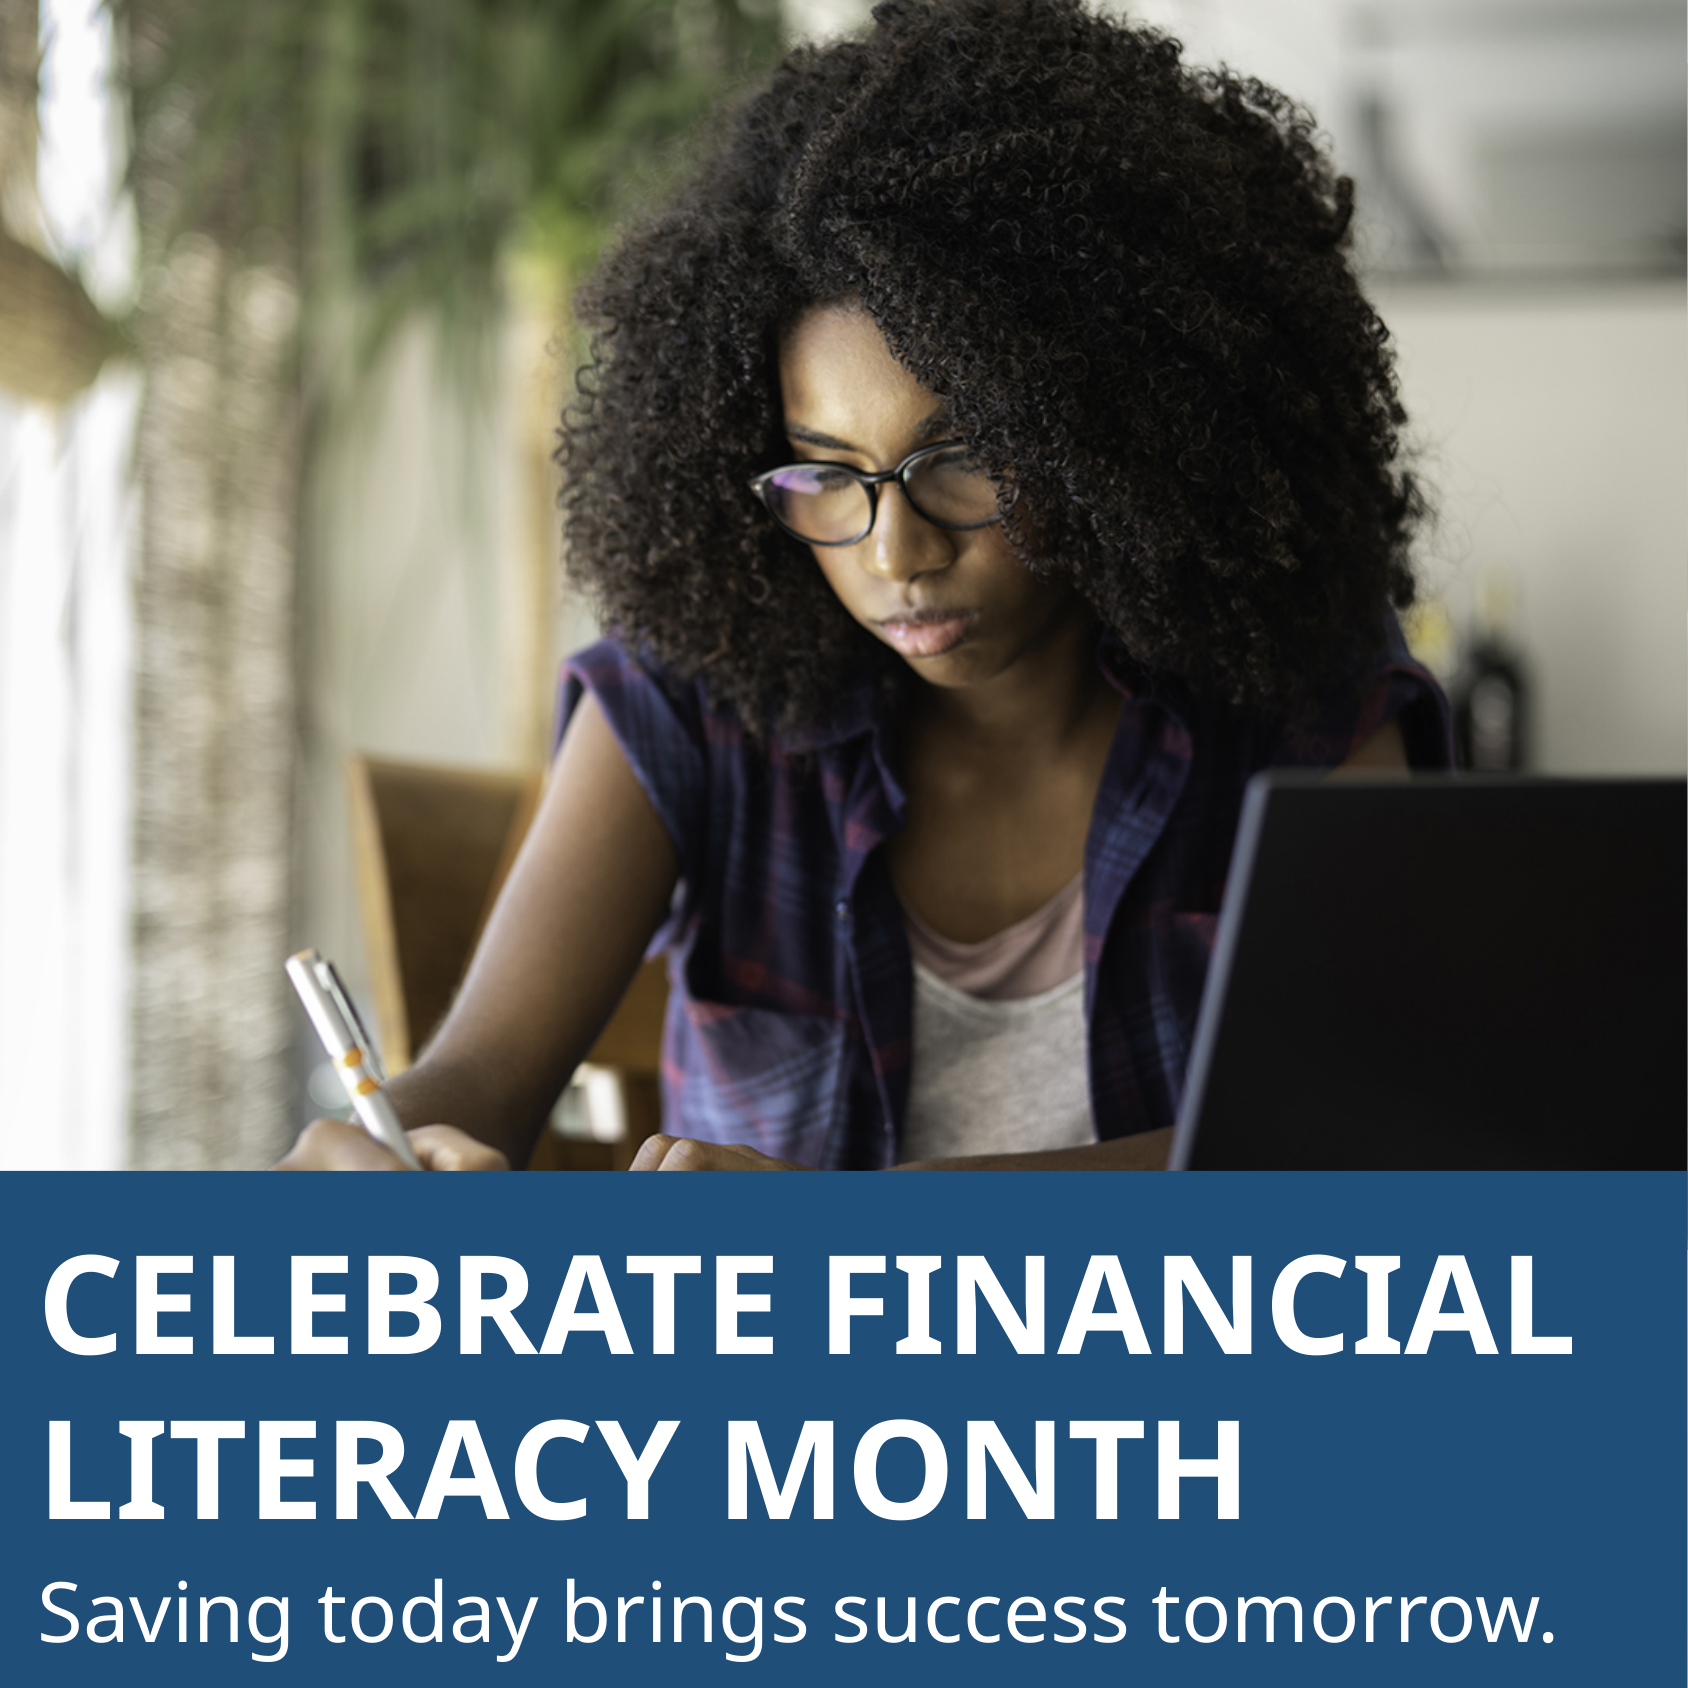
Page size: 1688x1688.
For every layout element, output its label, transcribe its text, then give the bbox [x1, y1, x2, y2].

text_box Saving today brings success tomorrow. [22, 1551, 1665, 1667]
picture [0, 0, 1688, 1170]
text_box [0, 1170, 1688, 1688]
subtitle CELEBRATE FINANCIAL LITERACY MONTH [22, 1209, 1665, 1551]
